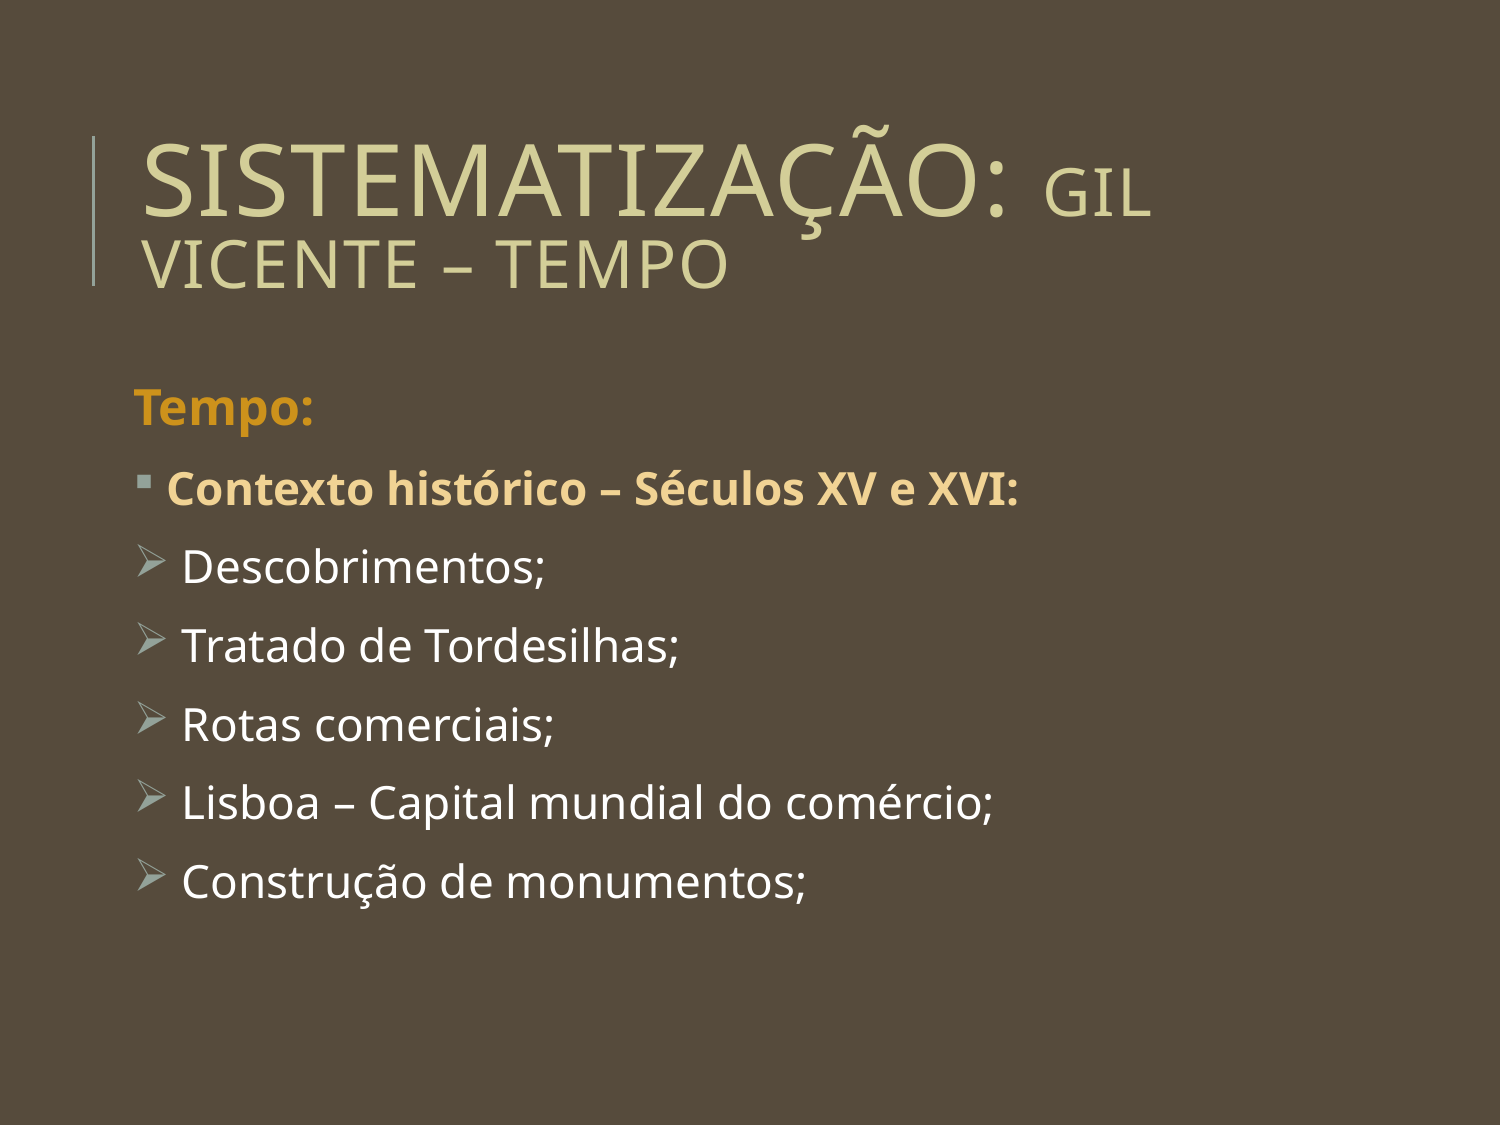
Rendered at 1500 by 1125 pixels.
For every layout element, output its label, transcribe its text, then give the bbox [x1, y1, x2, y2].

title Sistematização: Gil Vicente – Tempo [126, 96, 1322, 342]
list Tempo: Contexto histórico – Séculos XV e XVI: Descobrimentos; Tratado de Tordesilhas; Rotas comerciais; Lisboa – Capital mundial do comércio; Construção de monumentos; [126, 375, 1322, 1035]
